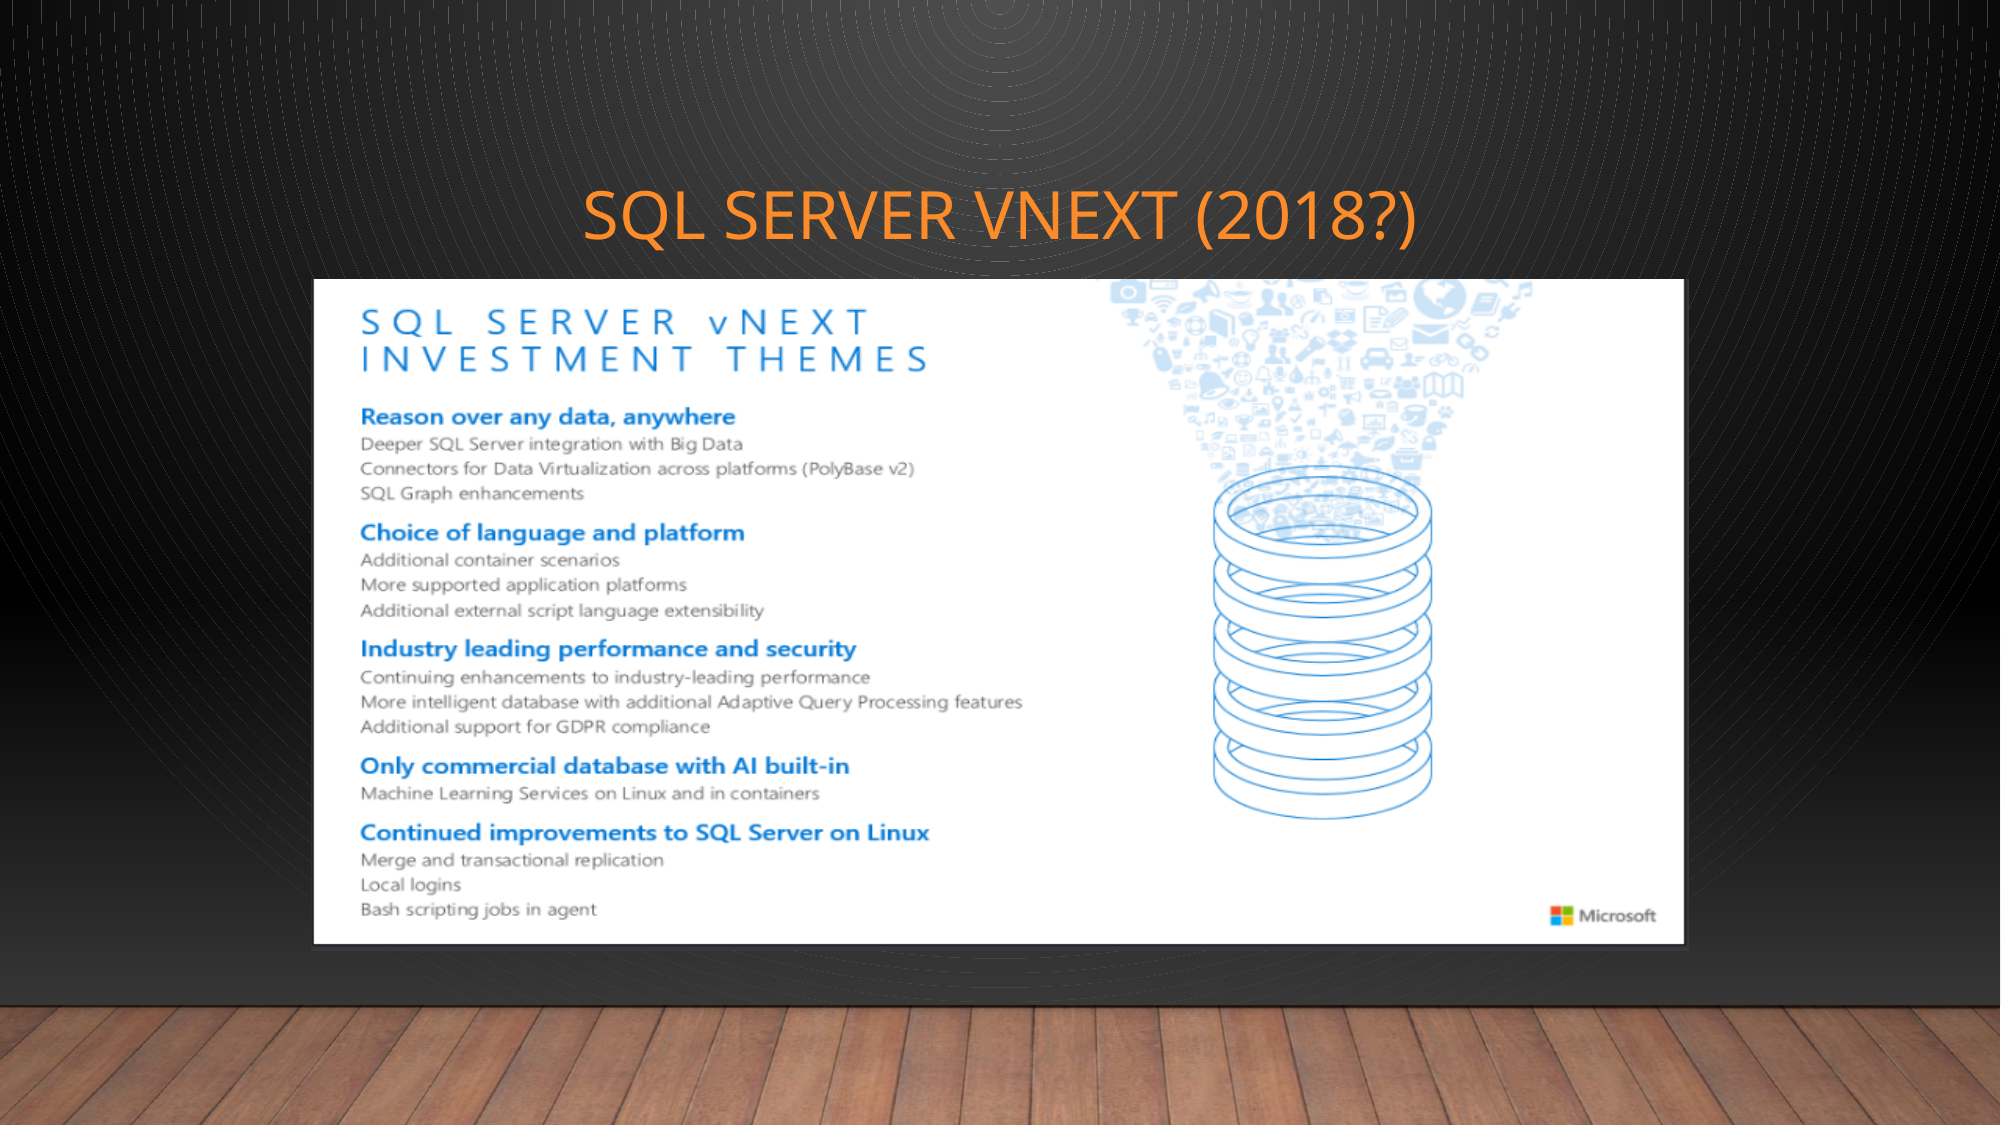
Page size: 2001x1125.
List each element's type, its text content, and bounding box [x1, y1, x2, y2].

title SQL SERVER vNext (2018?) [238, 131, 1763, 305]
picture [0, 1005, 2000, 1125]
picture [311, 279, 1689, 951]
